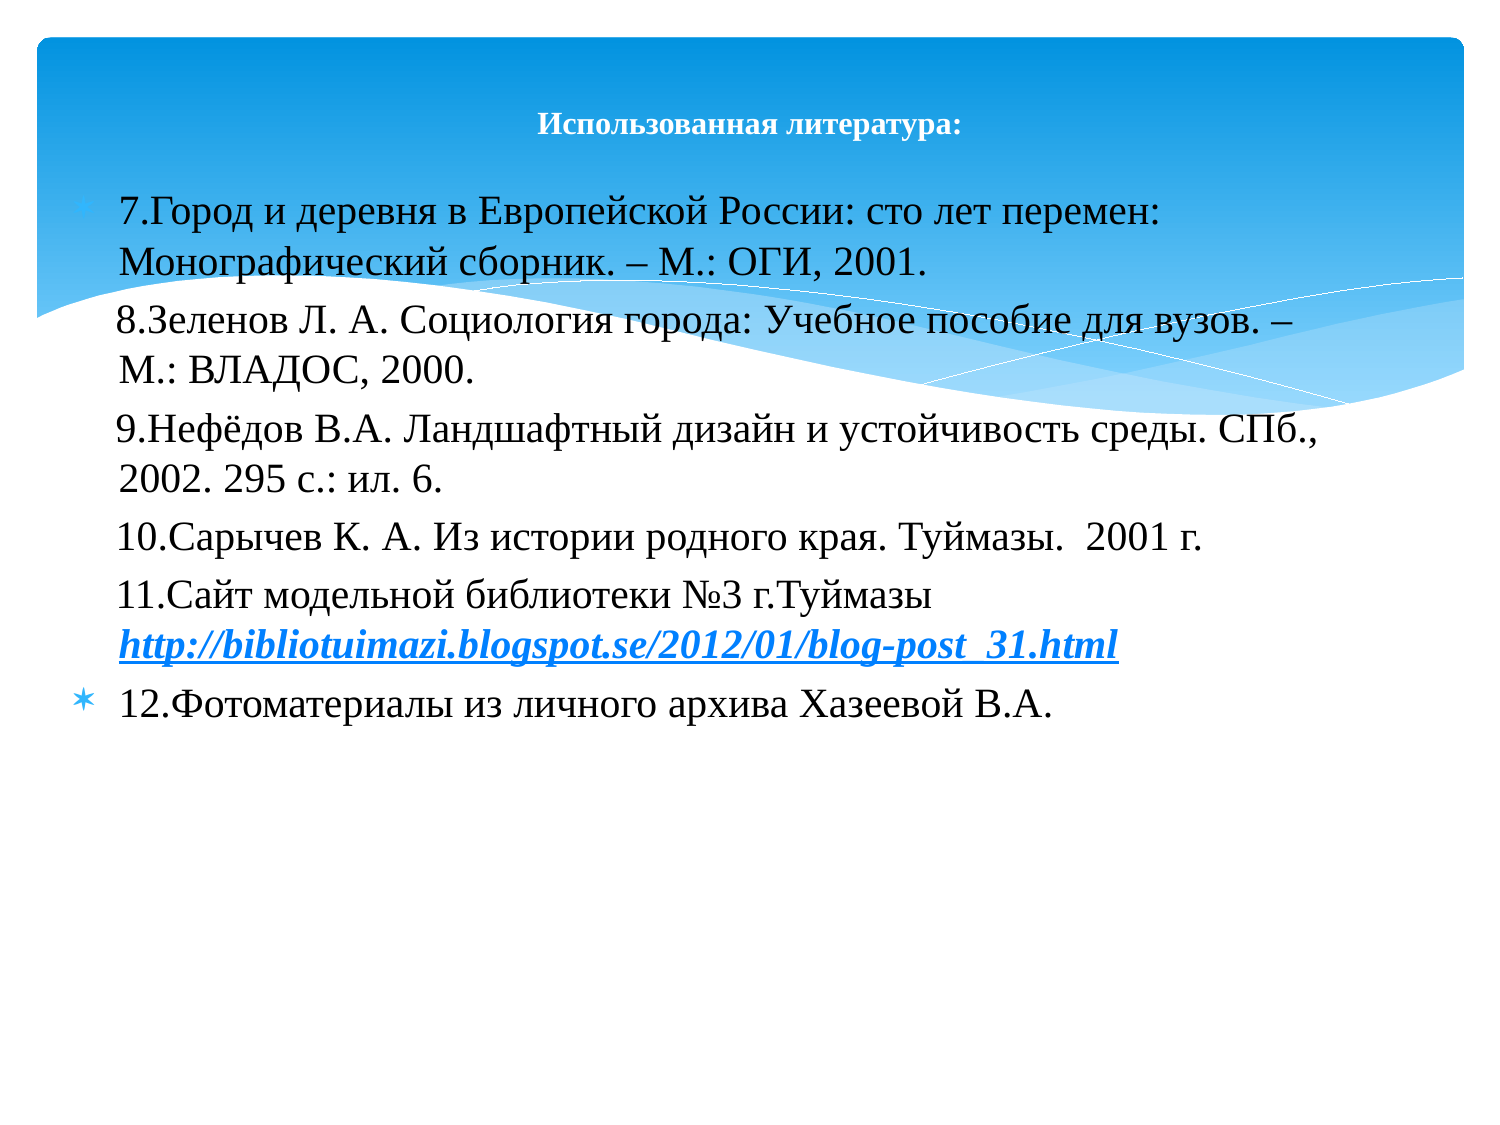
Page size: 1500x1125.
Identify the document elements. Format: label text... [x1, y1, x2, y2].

title Использованная литература: [75, 46, 1425, 188]
list 7.Город и деревня в Европейской России: сто лет перемен: Монографический сборник. – М.: ОГИ, 2001. 8.Зеленов Л. А. Социология города: Учебное пособие для вузов. – М.: ВЛАДОС, 2000. 9.Нефёдов В.А. Ландшафтный дизайн и устойчивость среды. СПб., 2002. 295 с.: ил. 6. 10.Сарычев К. А. Из истории родного края. Туймазы. 2001 г. 11.Сайт модельной библиотеки №3 г.Туймазы http://bibliotuimazi.blogspot.se/2012/01/blog-post_31.html 12.Фотоматериалы из личного архива Хазеевой В.А. [58, 175, 1359, 950]
